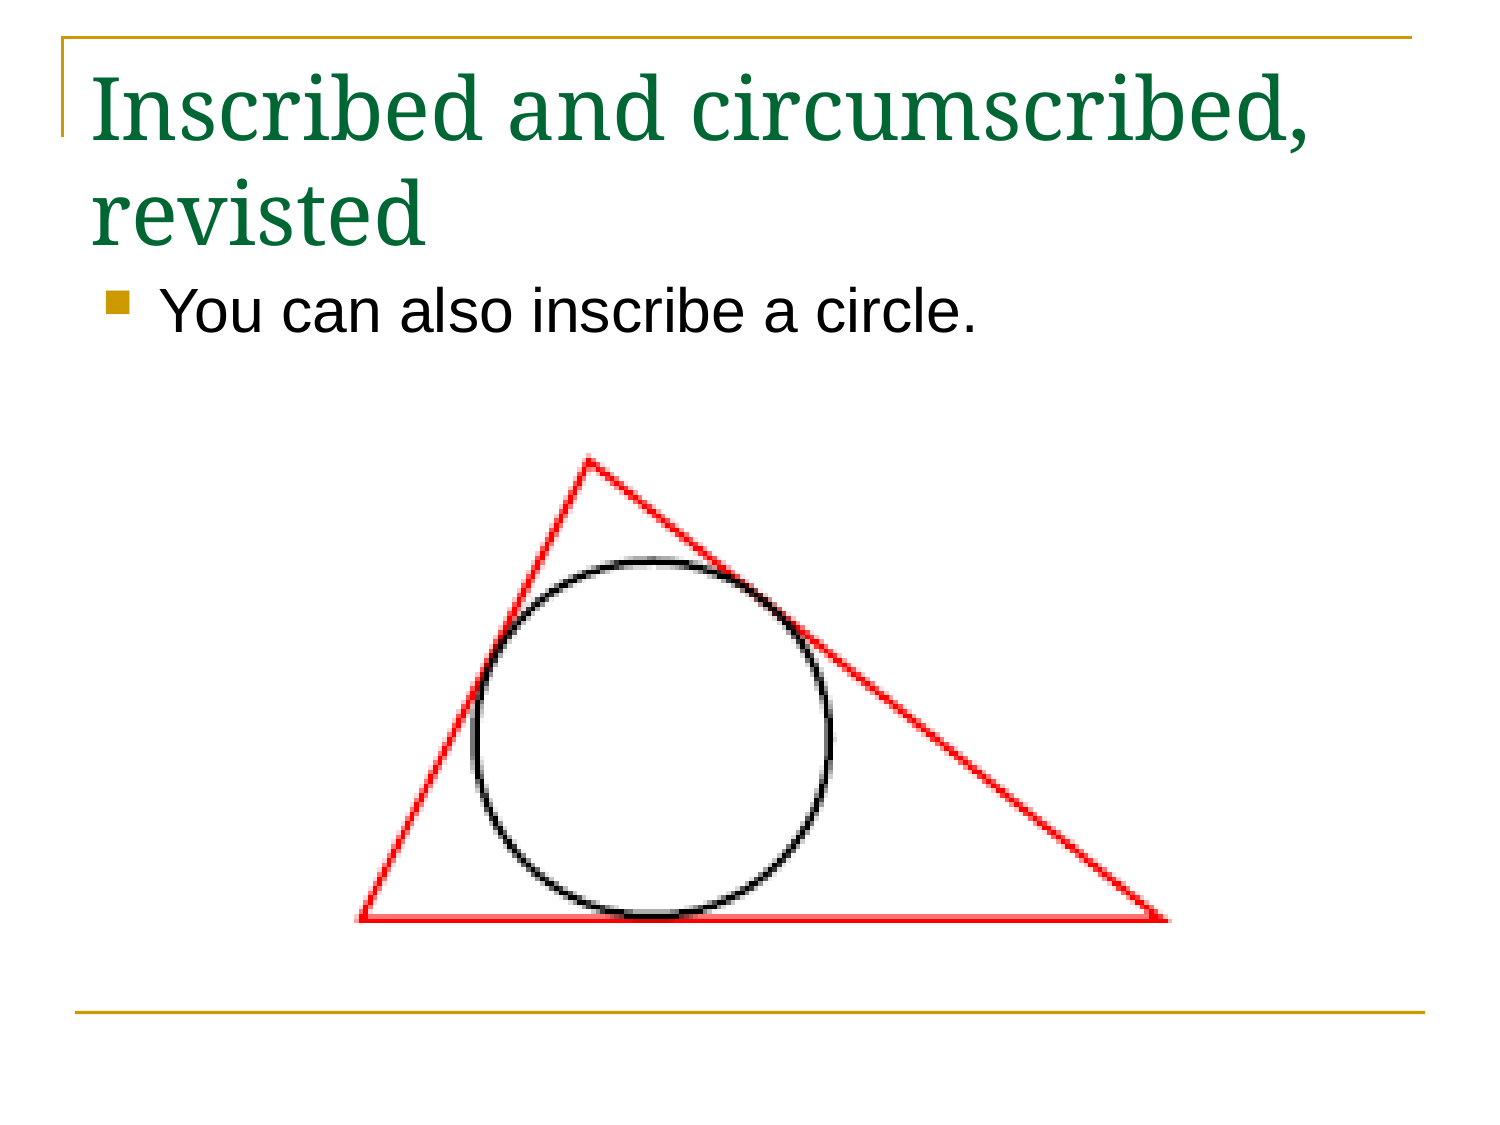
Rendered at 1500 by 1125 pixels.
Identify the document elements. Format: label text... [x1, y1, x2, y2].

title Inscribed and circumscribed, revisted [74, 45, 1426, 233]
picture [149, 449, 1317, 926]
list You can also inscribe a circle. [87, 262, 1438, 1006]
